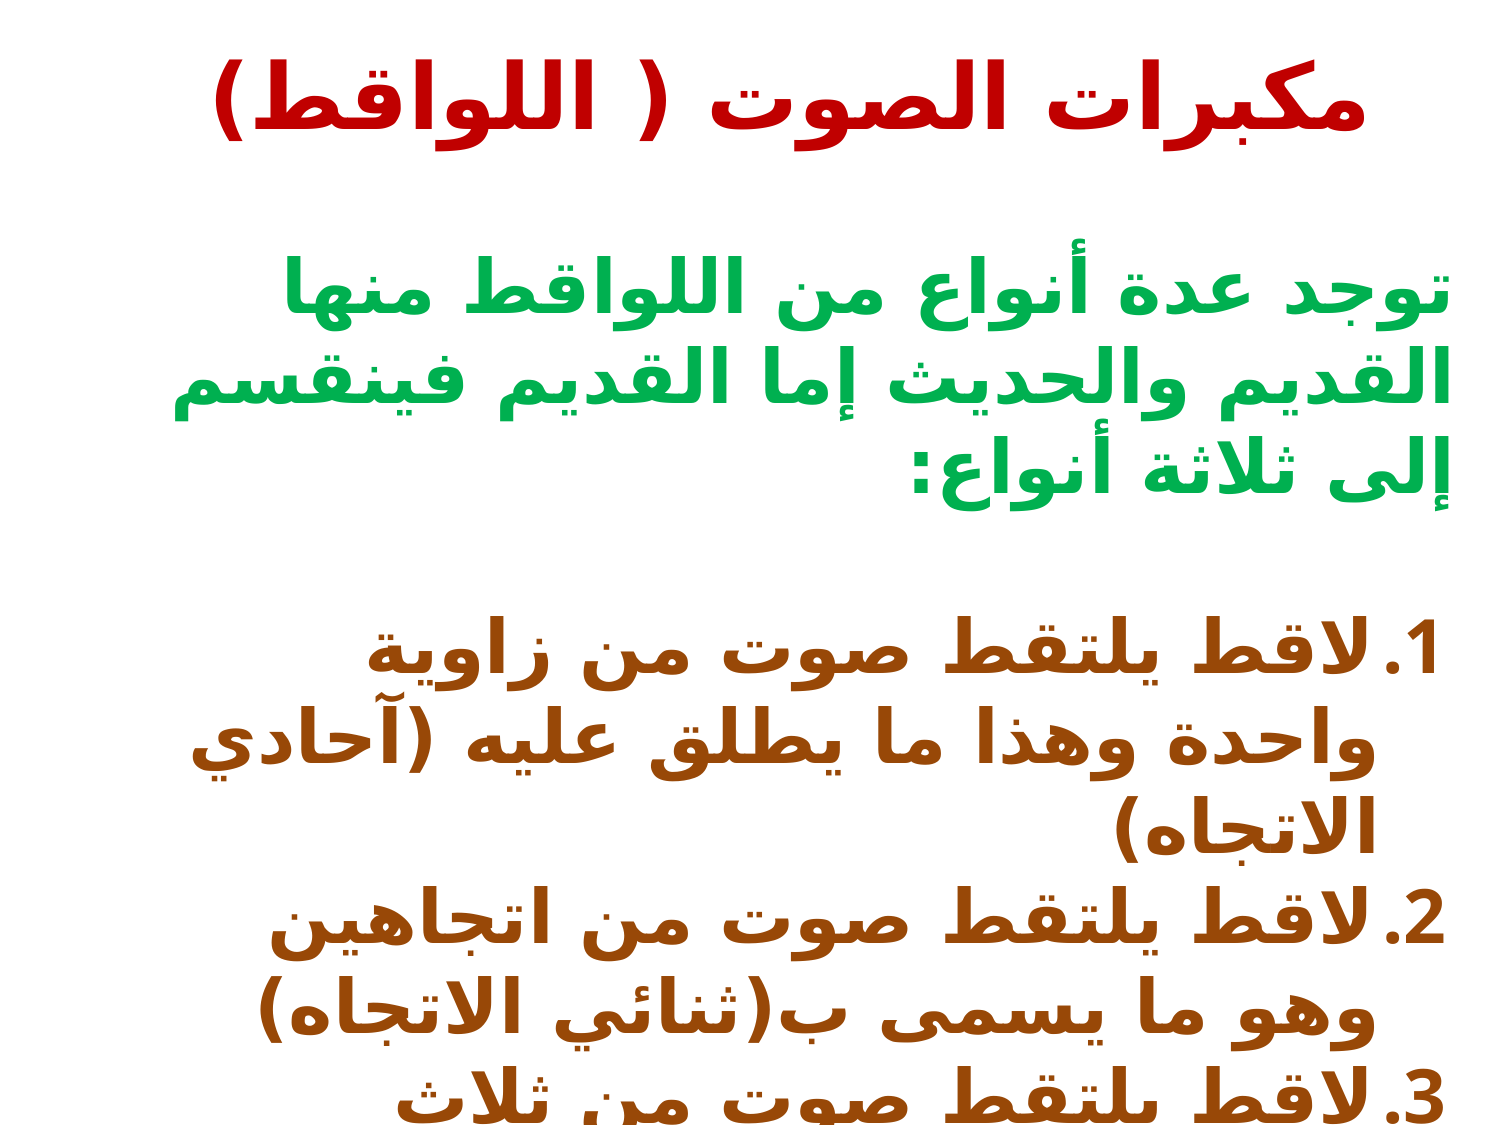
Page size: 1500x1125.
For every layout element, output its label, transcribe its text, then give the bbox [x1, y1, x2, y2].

text_box مكبرات الصوت ( اللواقط) توجد عدة أنواع من اللواقط منها القديم والحديث إما القديم فينقسم إلى ثلاثة أنواع: لاقط يلتقط صوت من زاوية واحدة وهذا ما يطلق عليه (آحادي الاتجاه) لاقط يلتقط صوت من اتجاهين وهو ما يسمى ب(ثنائي الاتجاه) لاقط يلتقط صوت من ثلاث اتجاهات وهو ما يعرف ب(متعدد الاتجاهات) [110, 30, 1471, 1125]
